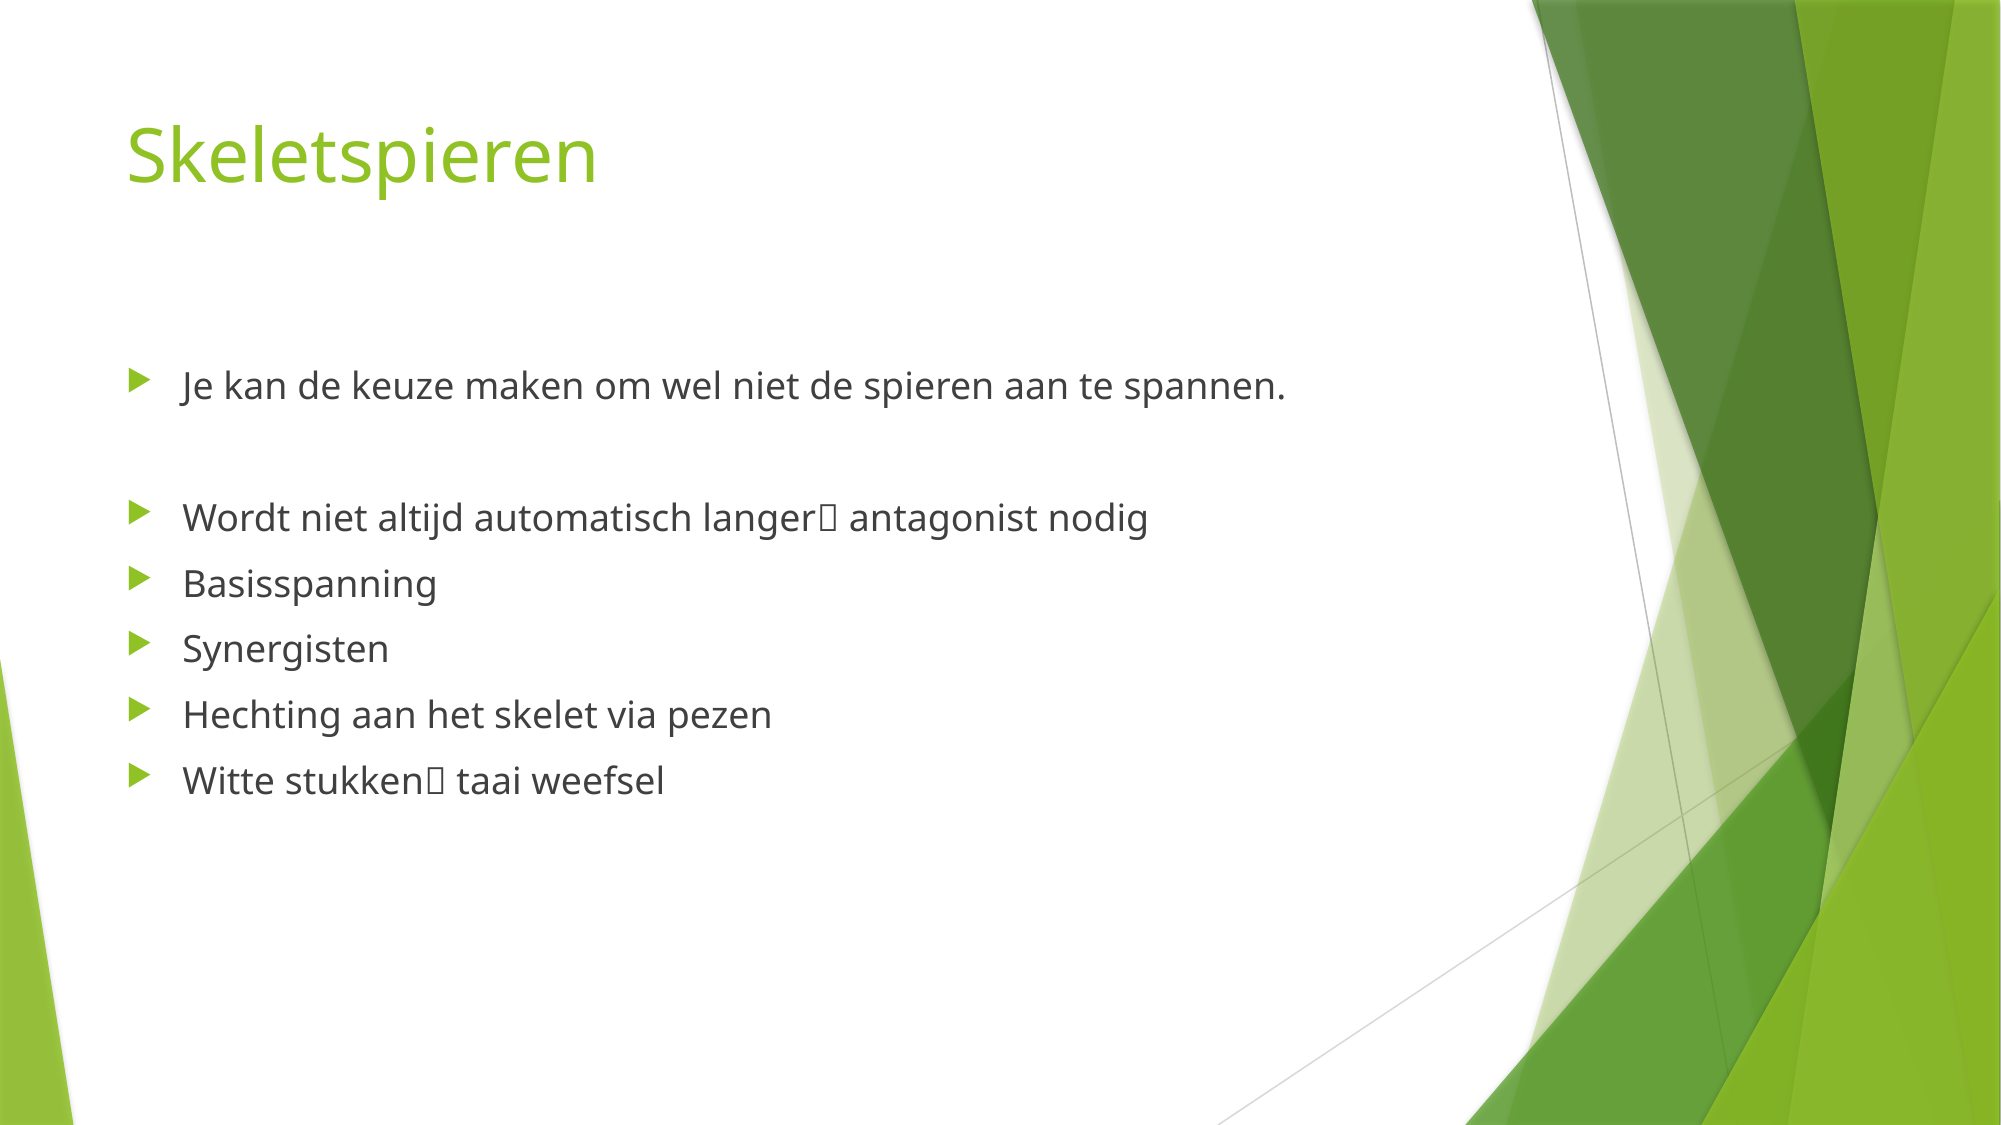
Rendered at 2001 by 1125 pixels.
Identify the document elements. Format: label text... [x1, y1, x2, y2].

list Je kan de keuze maken om wel niet de spieren aan te spannen. Wordt niet altijd automatisch langer antagonist nodig Basisspanning Synergisten Hechting aan het skelet via pezen Witte stukken taai weefsel [111, 354, 1522, 992]
title Skeletspieren [111, 99, 1522, 317]
